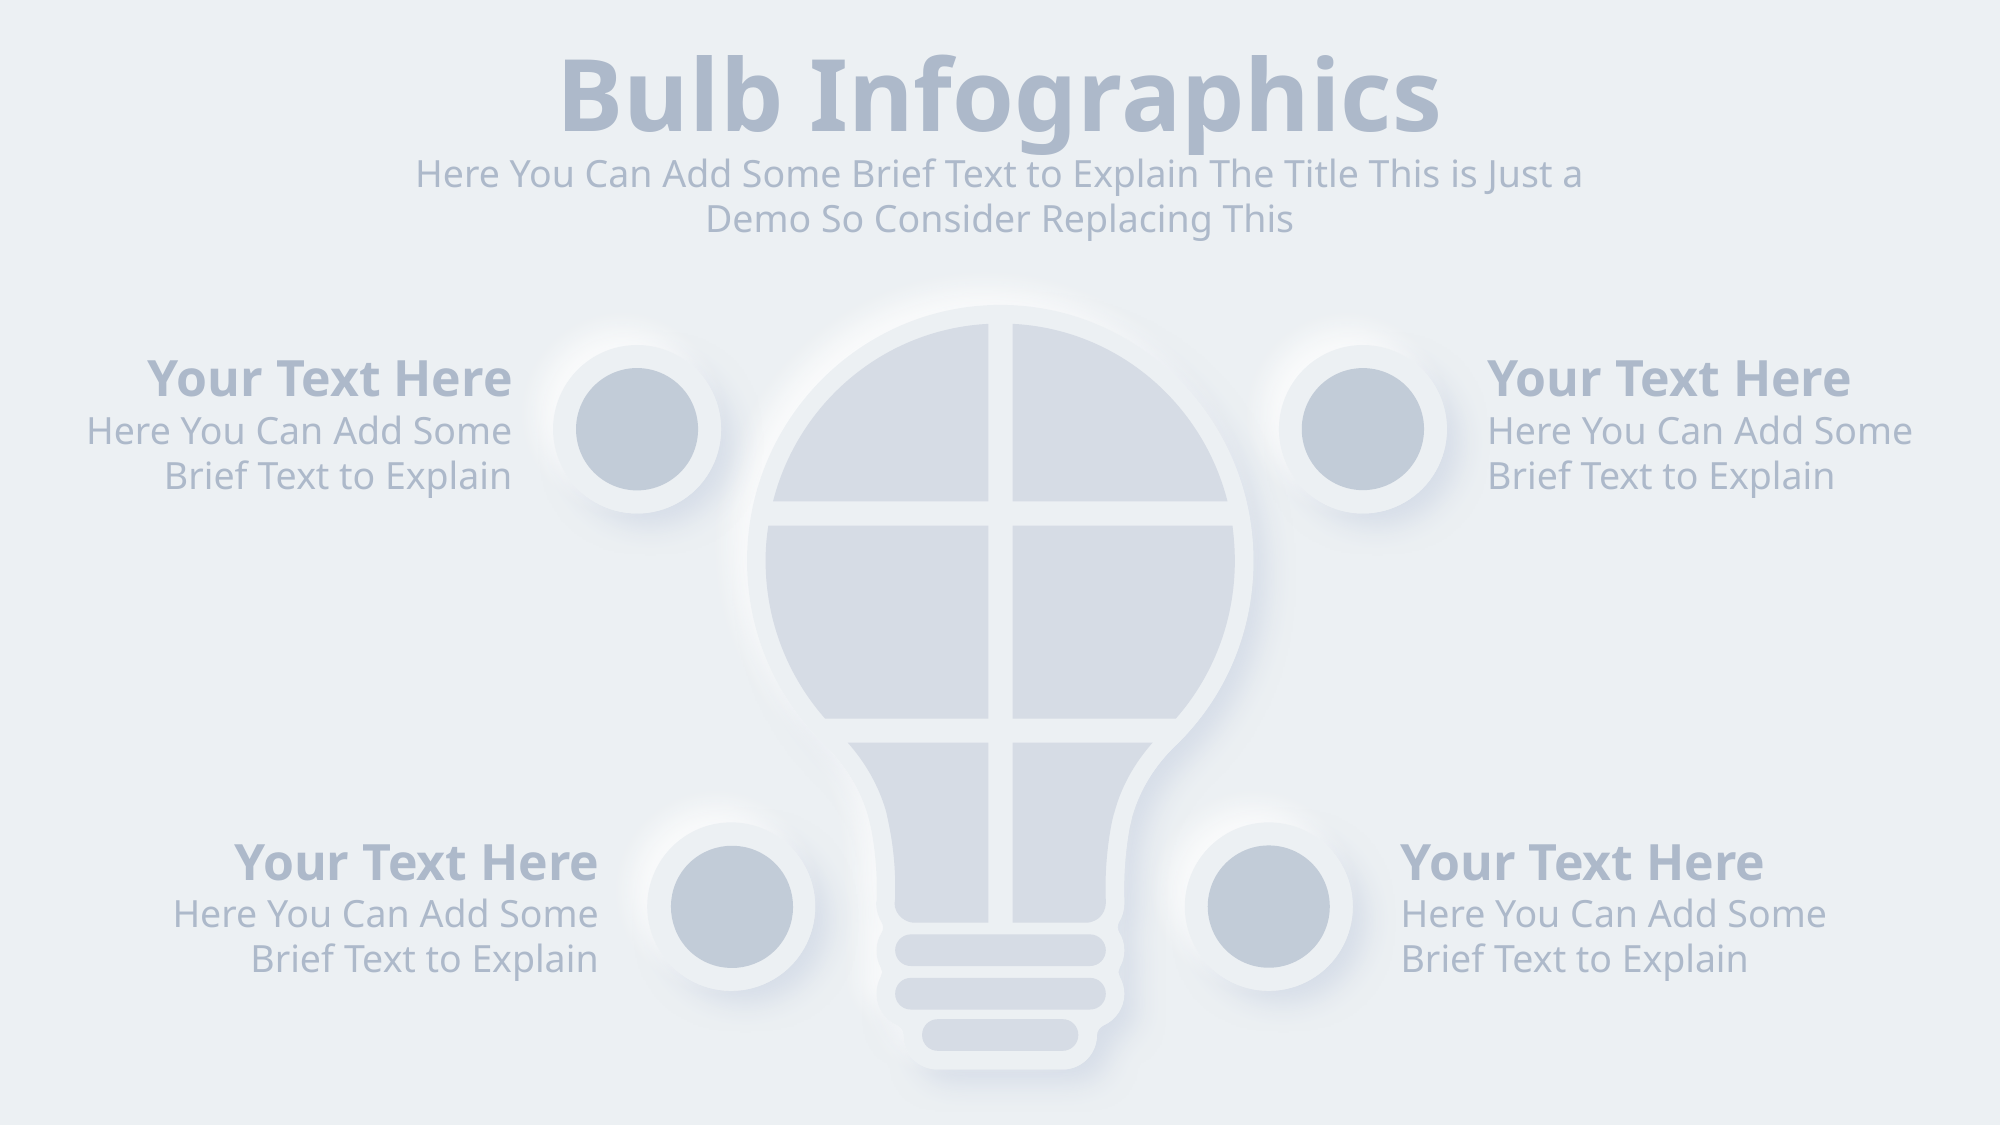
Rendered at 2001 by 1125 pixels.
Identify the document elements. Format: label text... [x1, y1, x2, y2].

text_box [647, 822, 816, 991]
text_box Here You Can Add Some Brief Text to Explain The Title This is Just a Demo So Consider Replacing This [345, 142, 1655, 248]
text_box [0, 339, 528, 506]
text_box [553, 344, 722, 514]
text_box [1472, 339, 2000, 506]
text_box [1184, 822, 1353, 991]
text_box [1385, 823, 1924, 990]
text_box Bulb Infographics [416, 23, 1584, 142]
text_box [76, 823, 614, 990]
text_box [1278, 344, 1447, 514]
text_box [746, 304, 1254, 1070]
